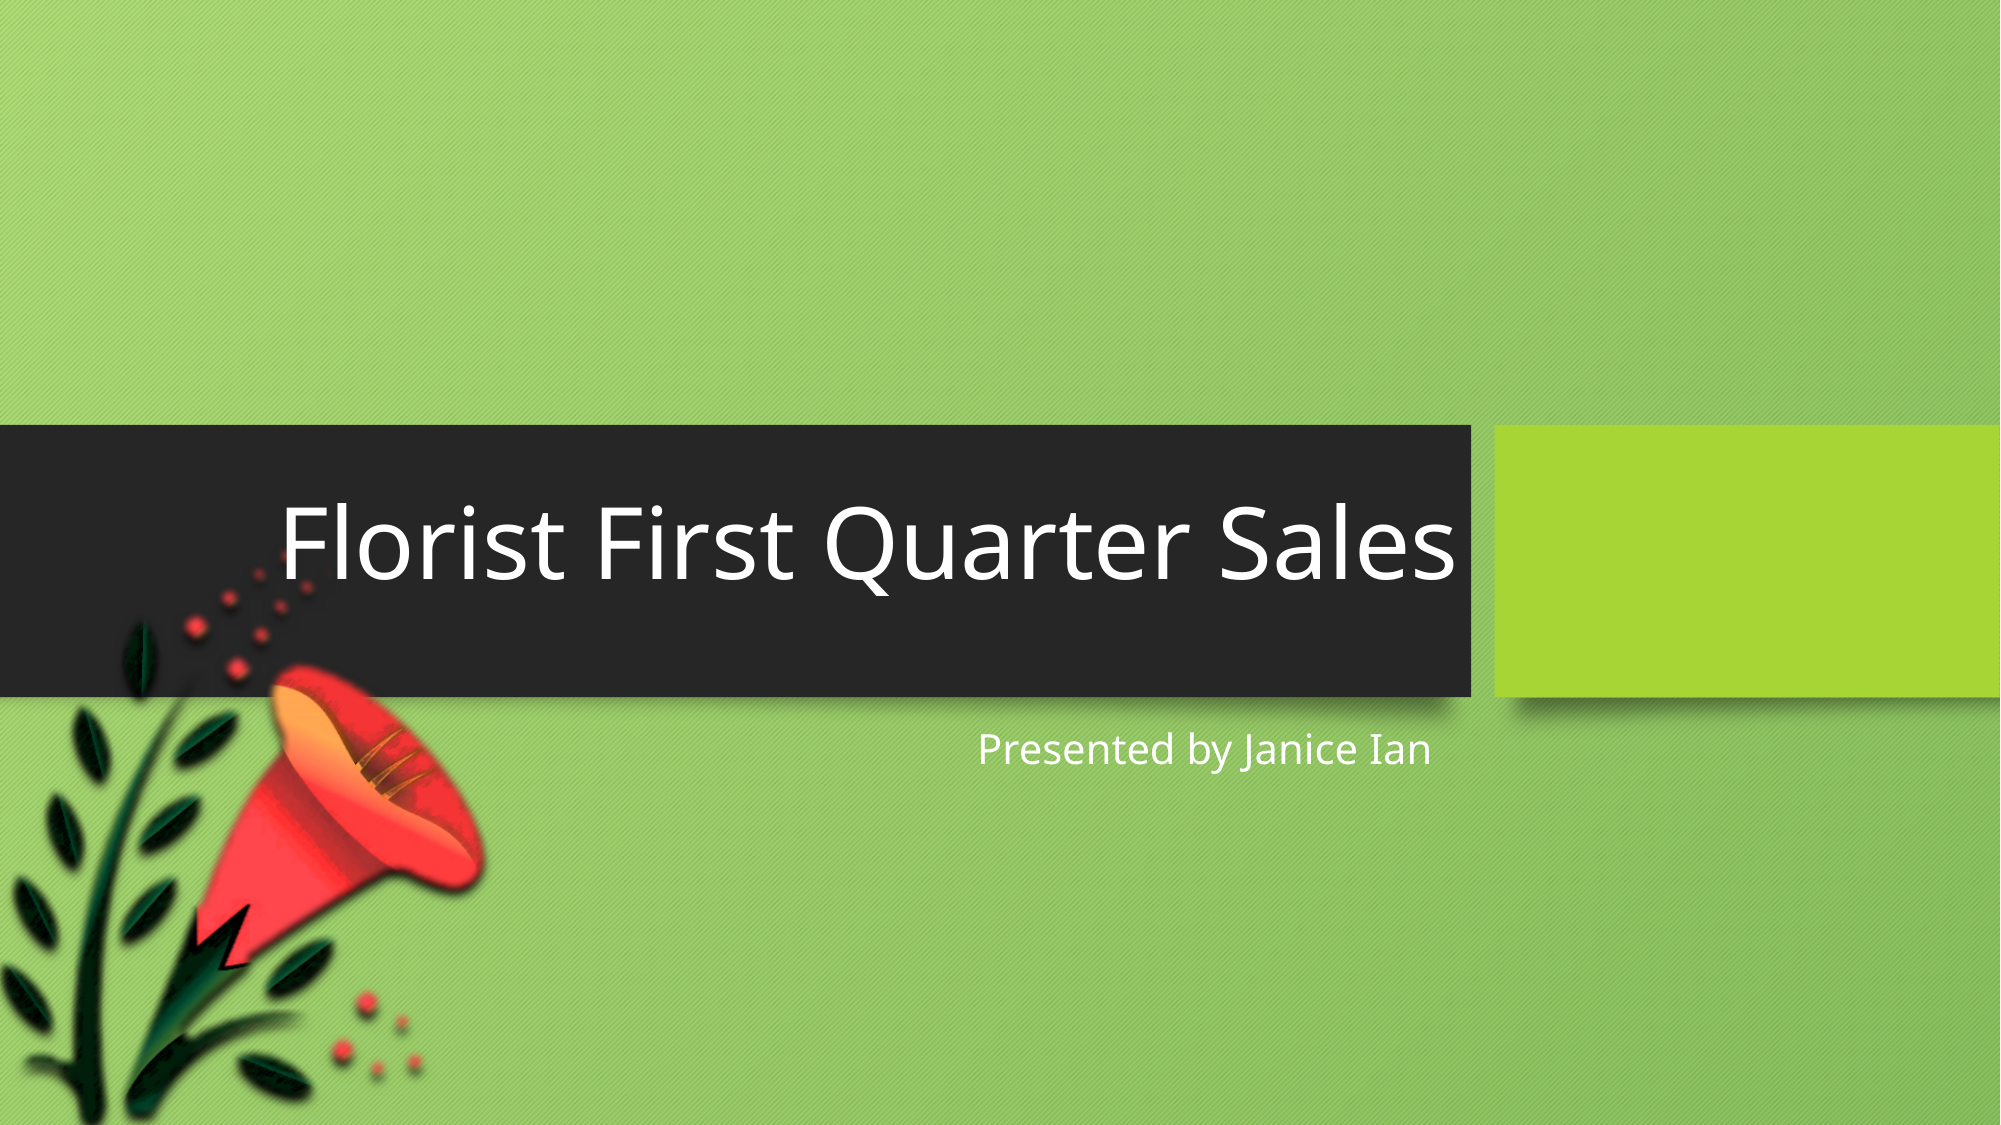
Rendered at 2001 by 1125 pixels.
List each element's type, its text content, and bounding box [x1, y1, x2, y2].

subtitle Presented by Janice Ian [750, 720, 1448, 905]
title Florist First Quarter Sales [111, 433, 1475, 610]
picture [1494, 698, 2000, 742]
picture [0, 497, 1472, 1125]
